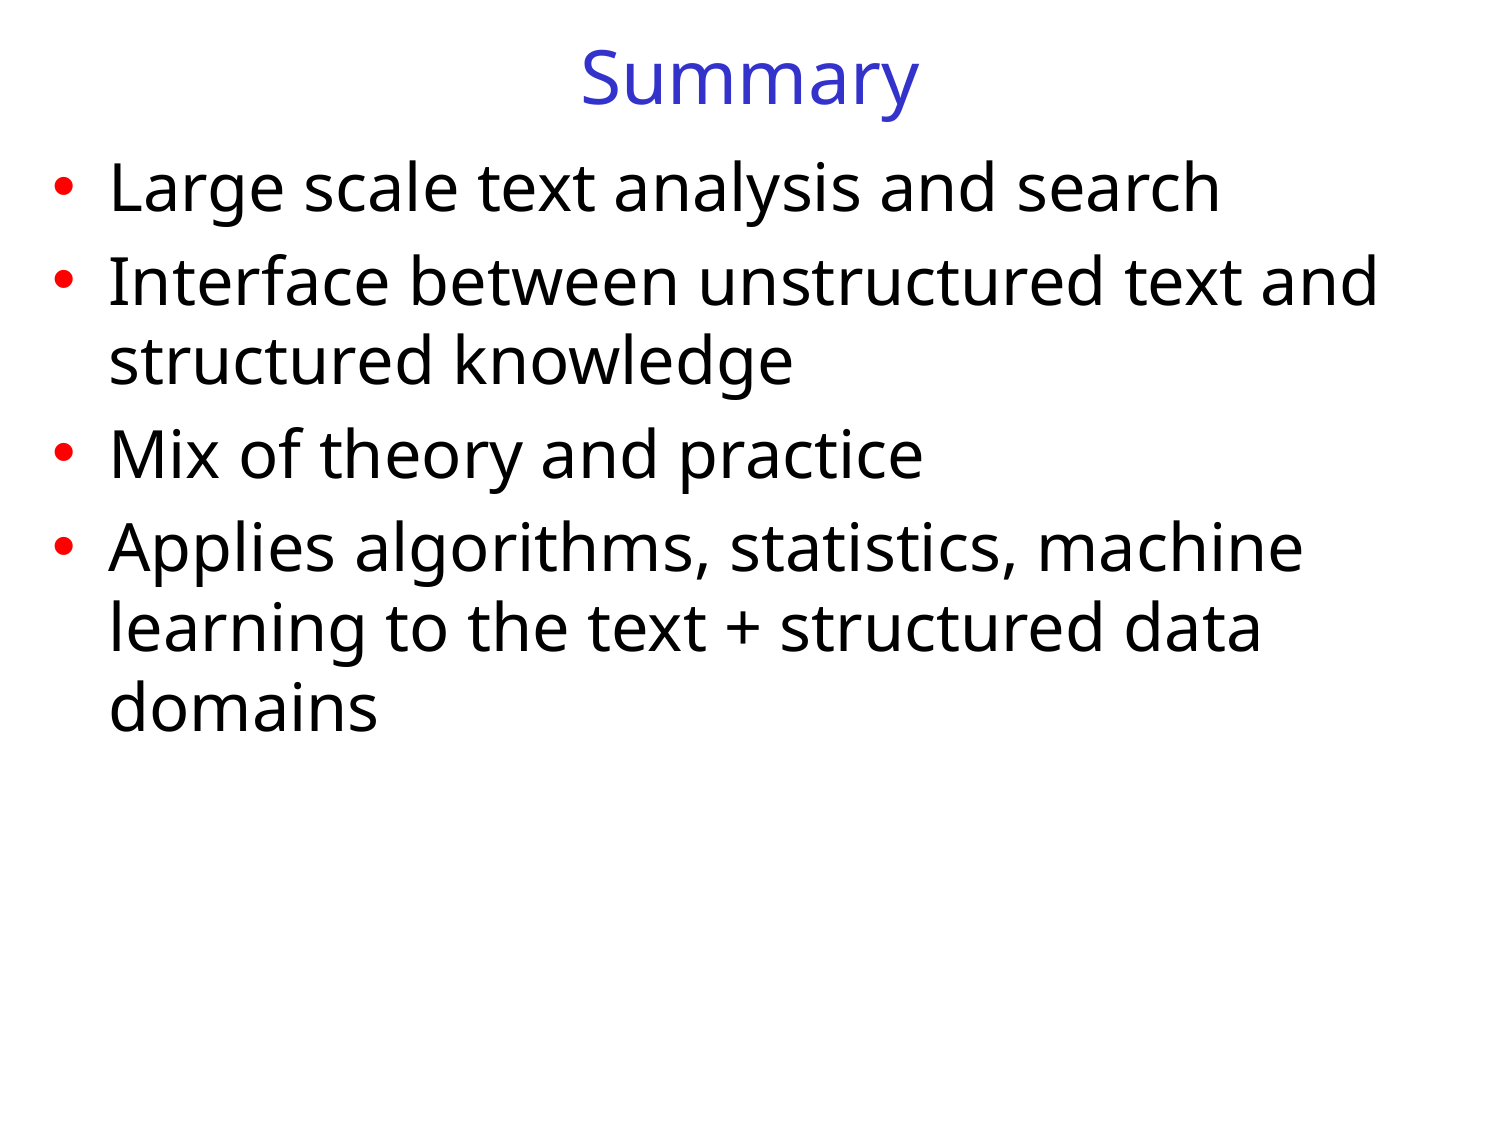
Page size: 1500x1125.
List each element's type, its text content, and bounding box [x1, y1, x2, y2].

title Summary [37, 24, 1463, 125]
list Large scale text analysis and search Interface between unstructured text and structured knowledge Mix of theory and practice Applies algorithms, statistics, machine learning to the text + structured data domains [37, 137, 1463, 1075]
